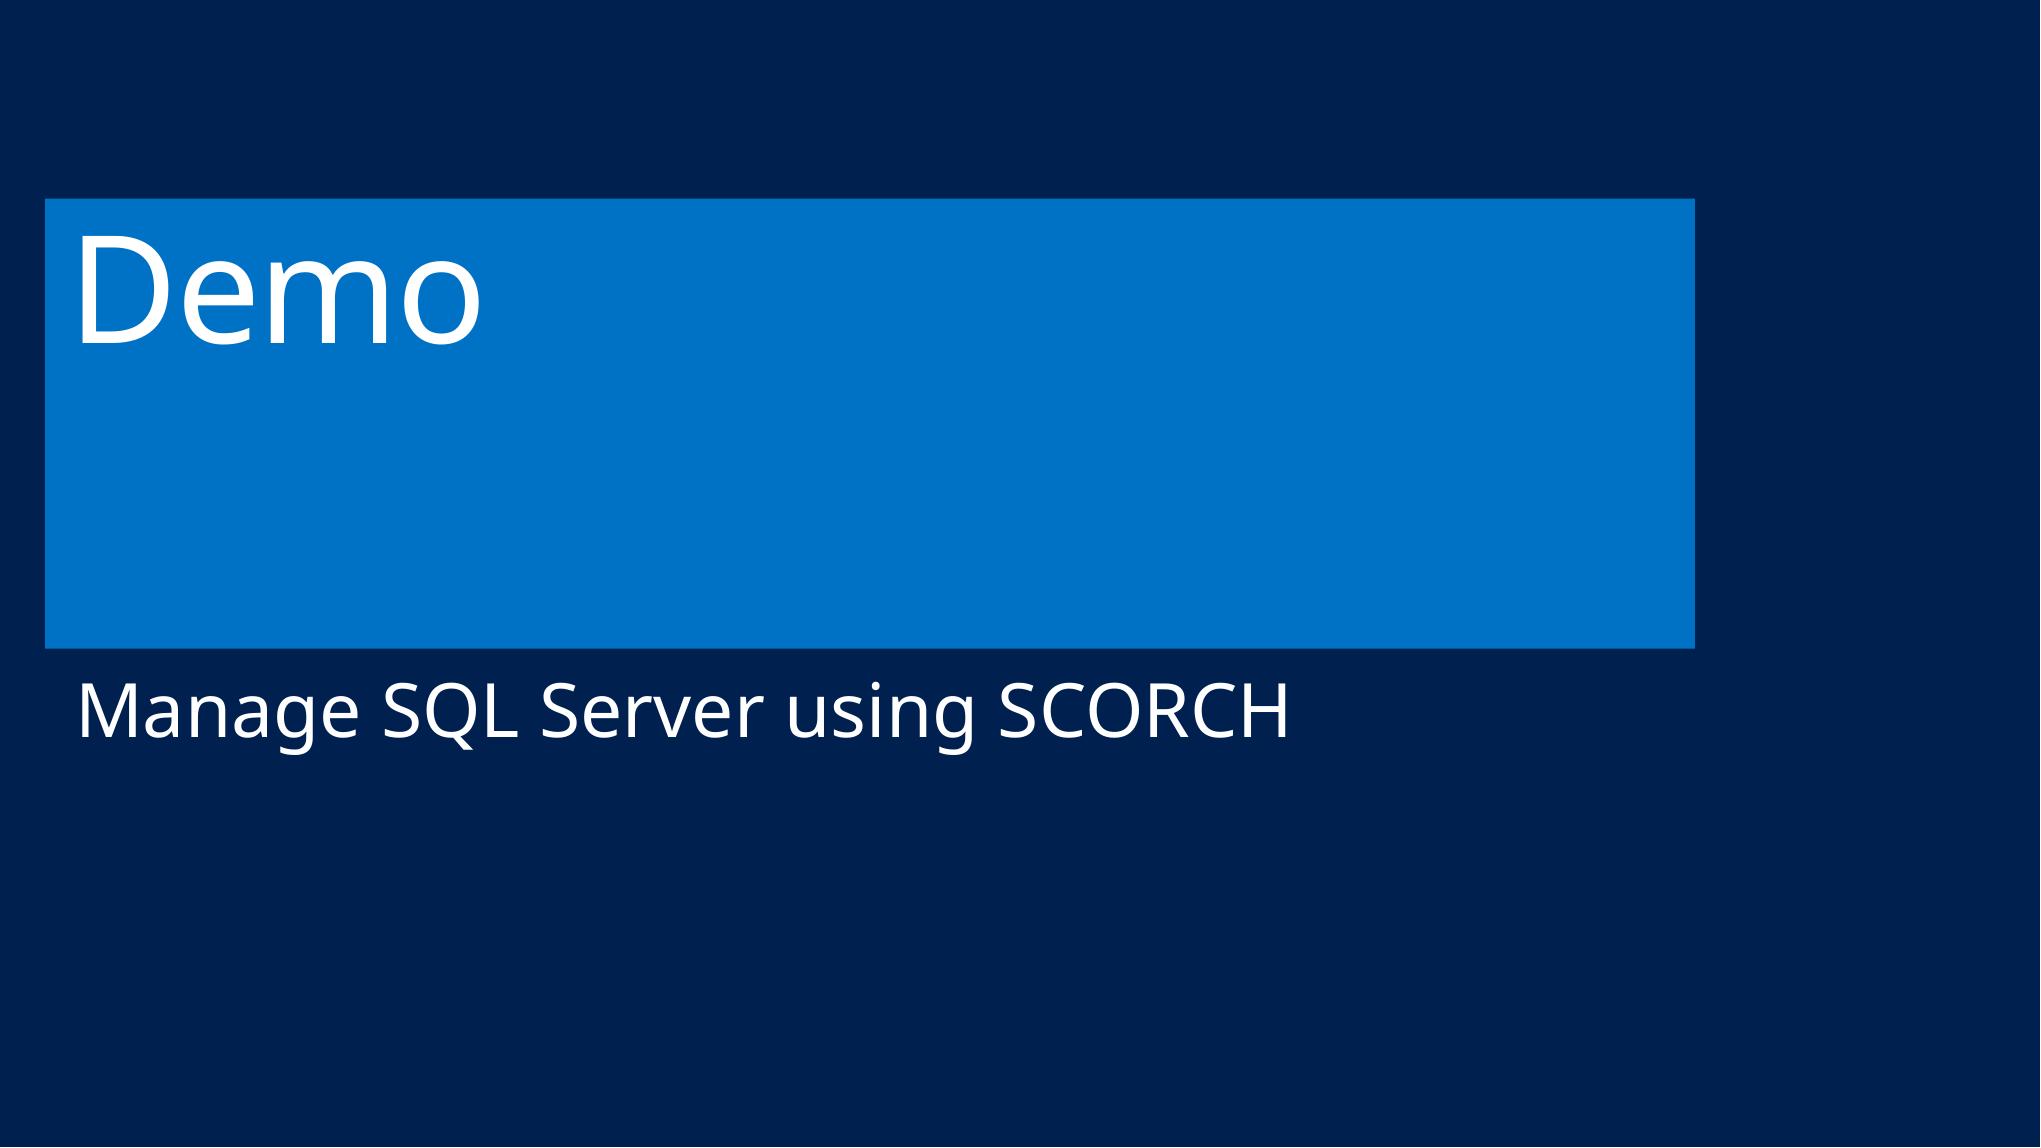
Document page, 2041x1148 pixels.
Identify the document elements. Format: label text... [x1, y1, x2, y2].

list Manage SQL Server using SCORCH [45, 648, 1696, 814]
title Demo [45, 198, 1695, 648]
